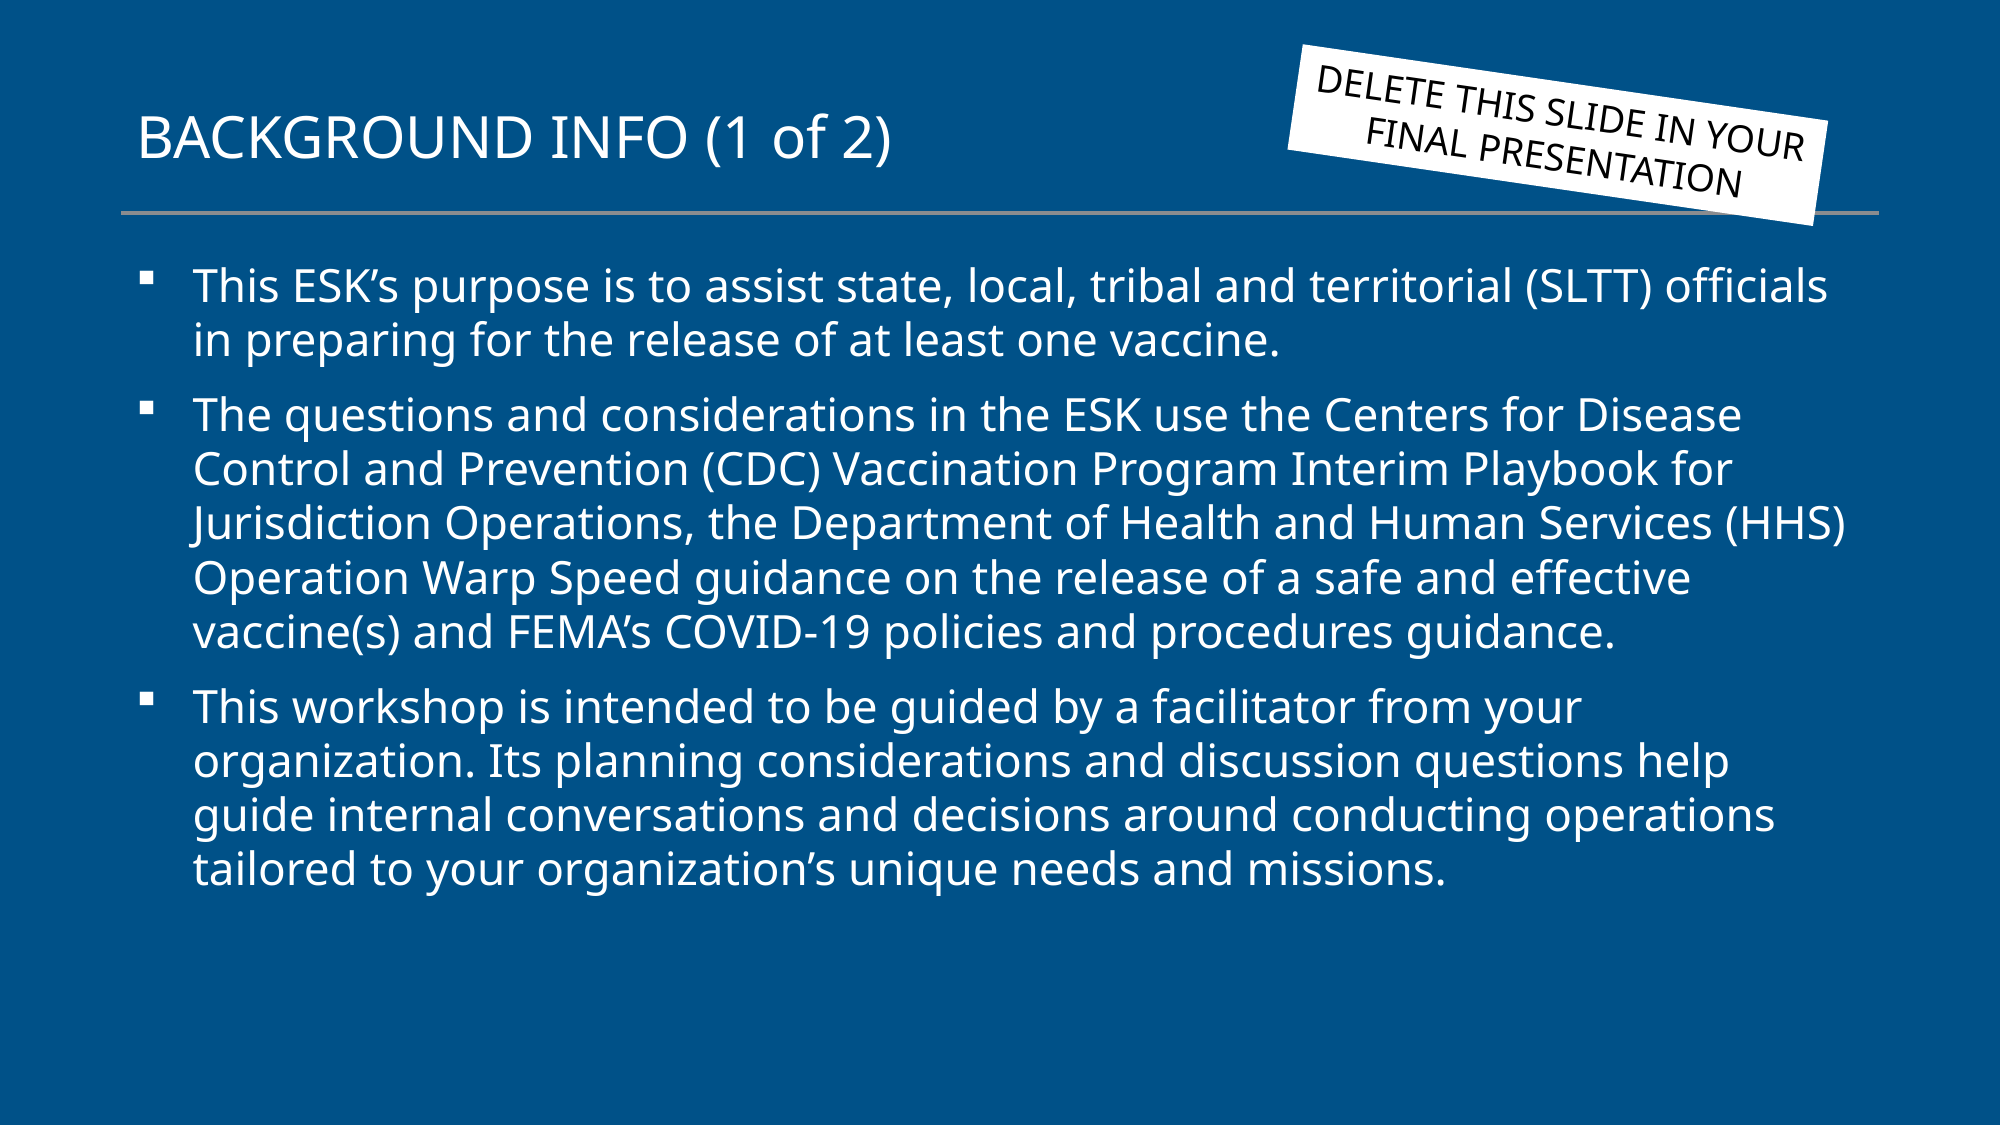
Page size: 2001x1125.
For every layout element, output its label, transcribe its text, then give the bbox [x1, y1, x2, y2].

title BACKGROUND INFO (1 of 2) [121, 74, 1606, 197]
title BACKGROUND INFO (1 of 2) [1515, 74, 1879, 197]
list DELETE THIS SLIDE IN YOUR FINAL PRESENTATION [1287, 44, 1829, 227]
list This ESK’s purpose is to assist state, local, tribal and territorial (SLTT) officials in preparing for the release of at least one vaccine. The questions and considerations in the ESK use the Centers for Disease Control and Prevention (CDC) Vaccination Program Interim Playbook for Jurisdiction Operations, the Department of Health and Human Services (HHS) Operation Warp Speed guidance on the release of a safe and effective vaccine(s) and FEMA’s COVID-19 policies and procedures guidance. This workshop is intended to be guided by a facilitator from your organization. Its planning considerations and discussion questions help guide internal conversations and decisions around conducting operations tailored to your organization’s unique needs and missions. [121, 249, 1879, 1039]
